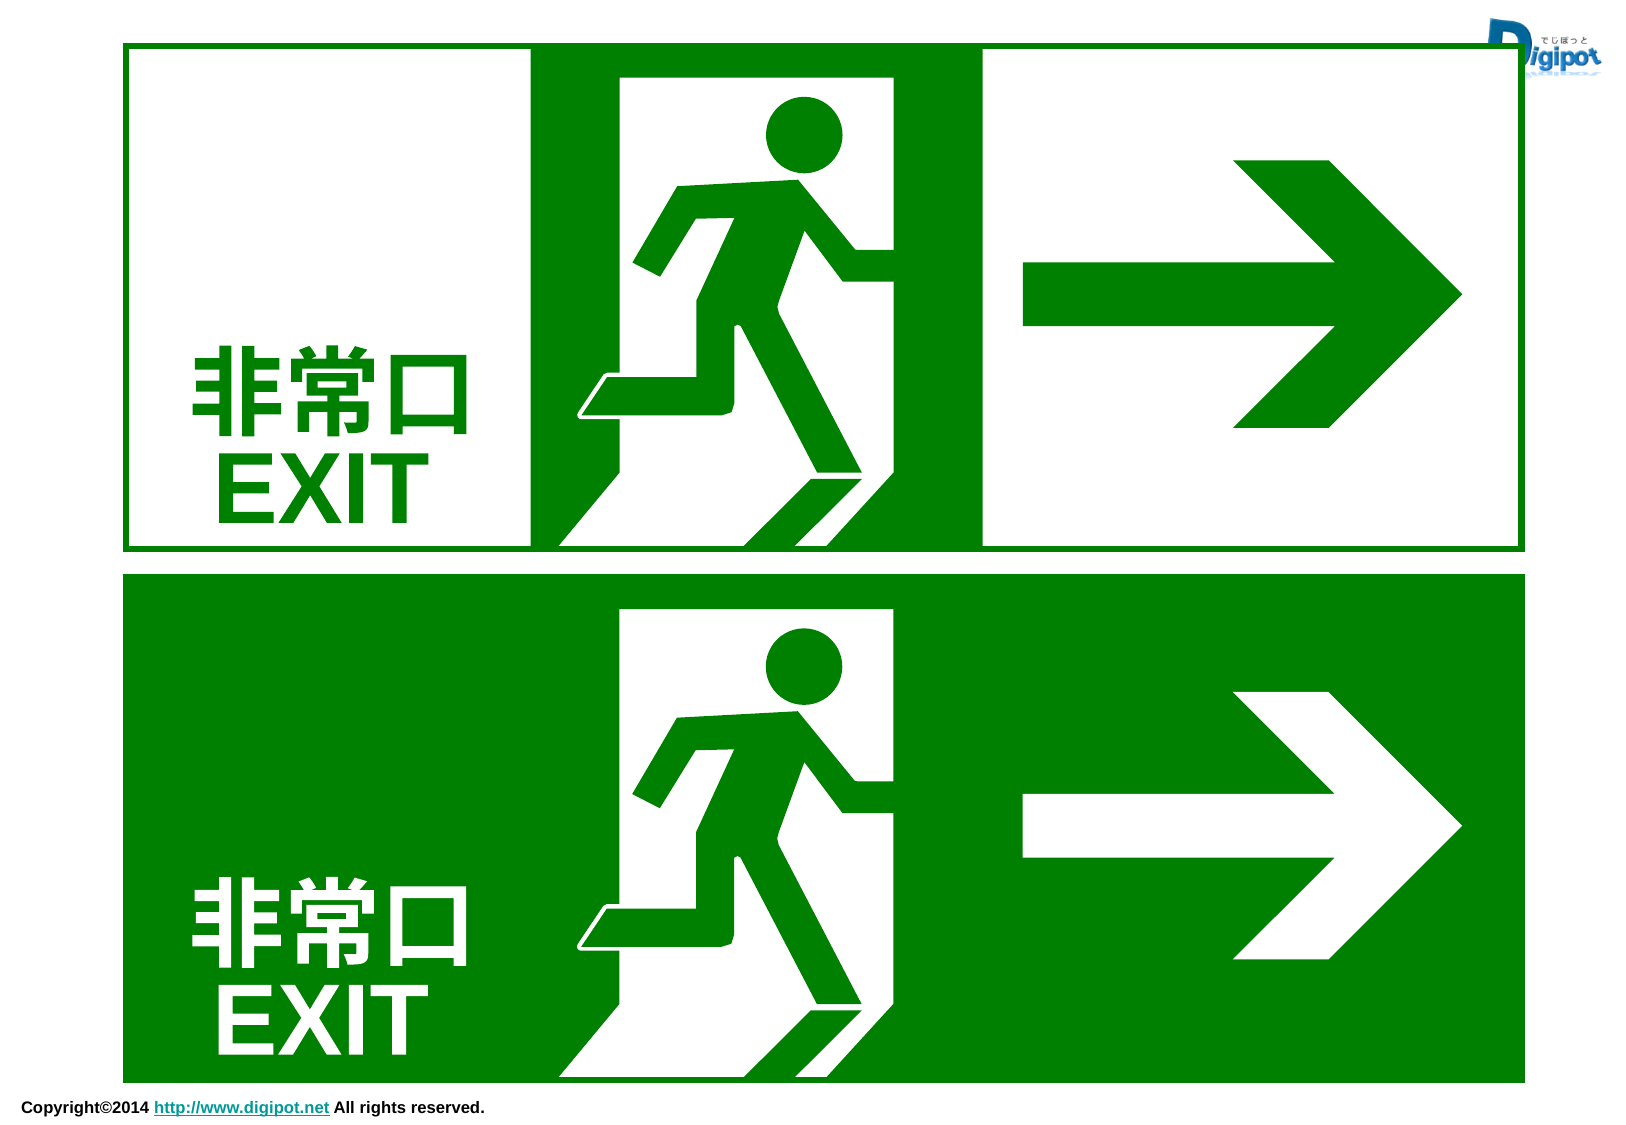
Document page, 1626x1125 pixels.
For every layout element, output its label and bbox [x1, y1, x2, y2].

text_box [125, 45, 1522, 550]
picture [1503, 32, 1519, 43]
text_box [125, 576, 1522, 1081]
picture [1485, 18, 1602, 82]
